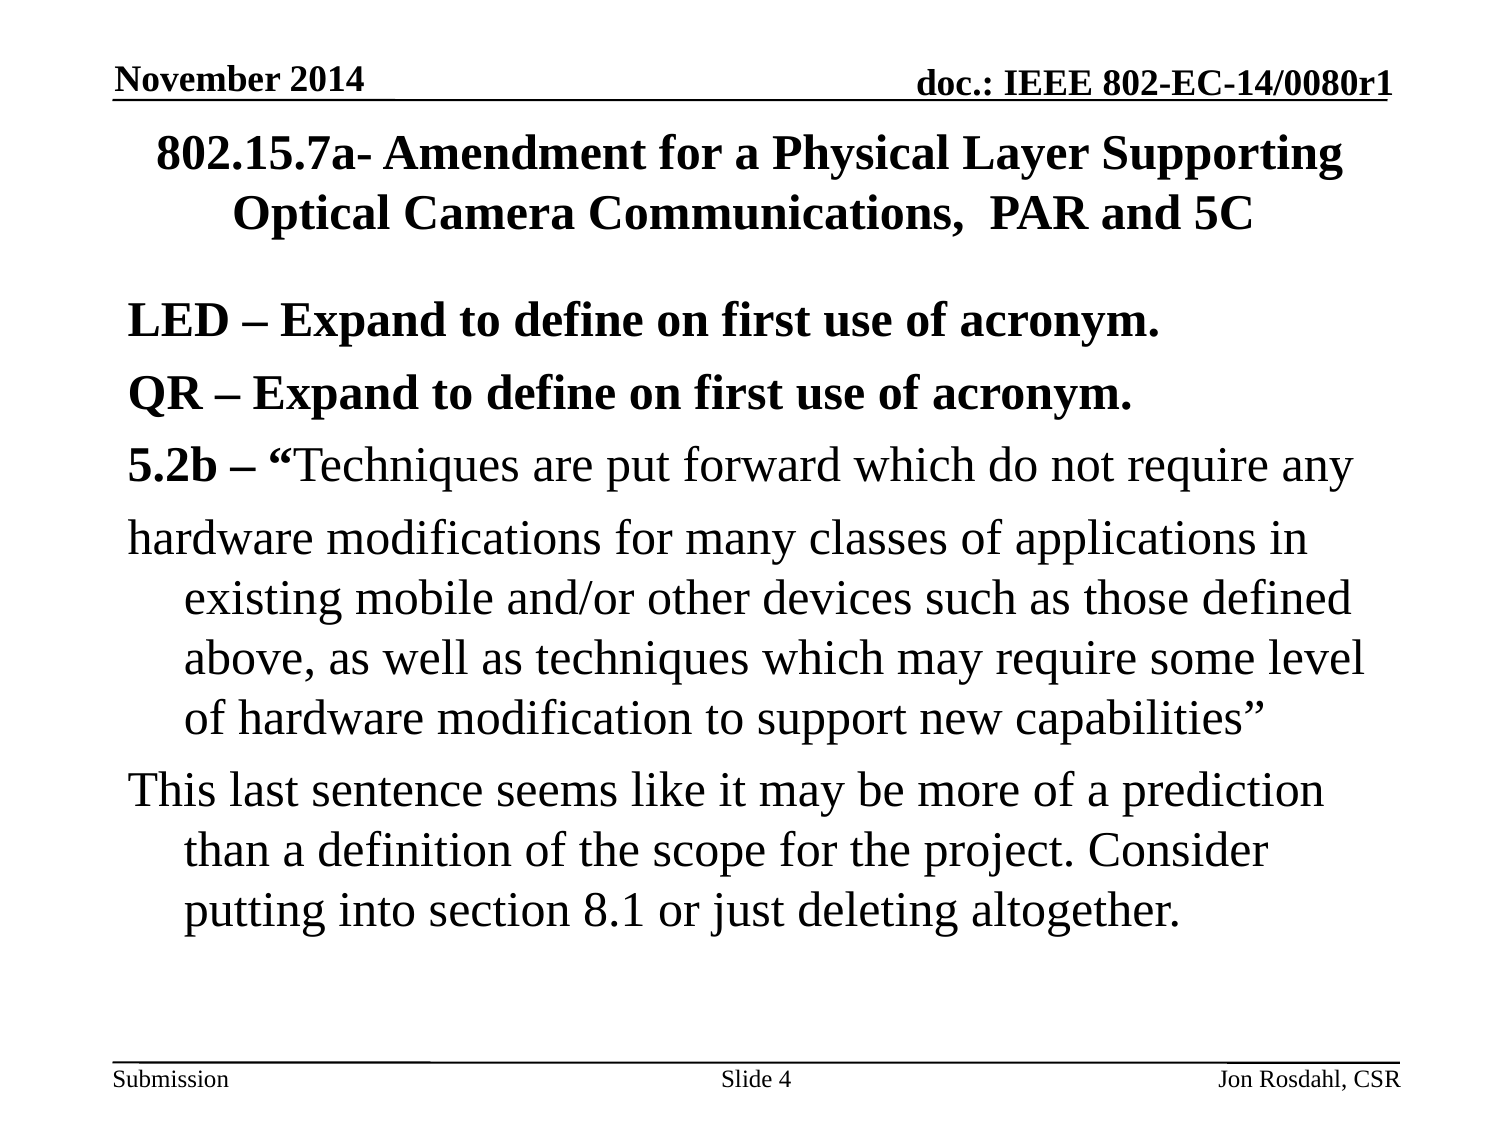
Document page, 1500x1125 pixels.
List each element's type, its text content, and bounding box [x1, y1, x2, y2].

slide_number Slide 4 [712, 1061, 800, 1123]
title 802.15.7a- Amendment for a Physical Layer Supporting Optical Camera Communications, PAR and 5C [112, 112, 1388, 278]
list LED – Expand to define on first use of acronym. QR – Expand to define on first use of acronym. 5.2b – “Techniques are put forward which do not require any hardware modifications for many classes of applications in existing mobile and/or other devices such as those defined above, as well as techniques which may require some level of hardware modification to support new capabilities” This last sentence seems like it may be more of a prediction than a definition of the scope for the project. Consider putting into section 8.1 or just deleting altogether. [112, 278, 1388, 1000]
footer Jon Rosdahl, CSR [878, 1061, 1402, 1093]
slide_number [114, 54, 423, 100]
